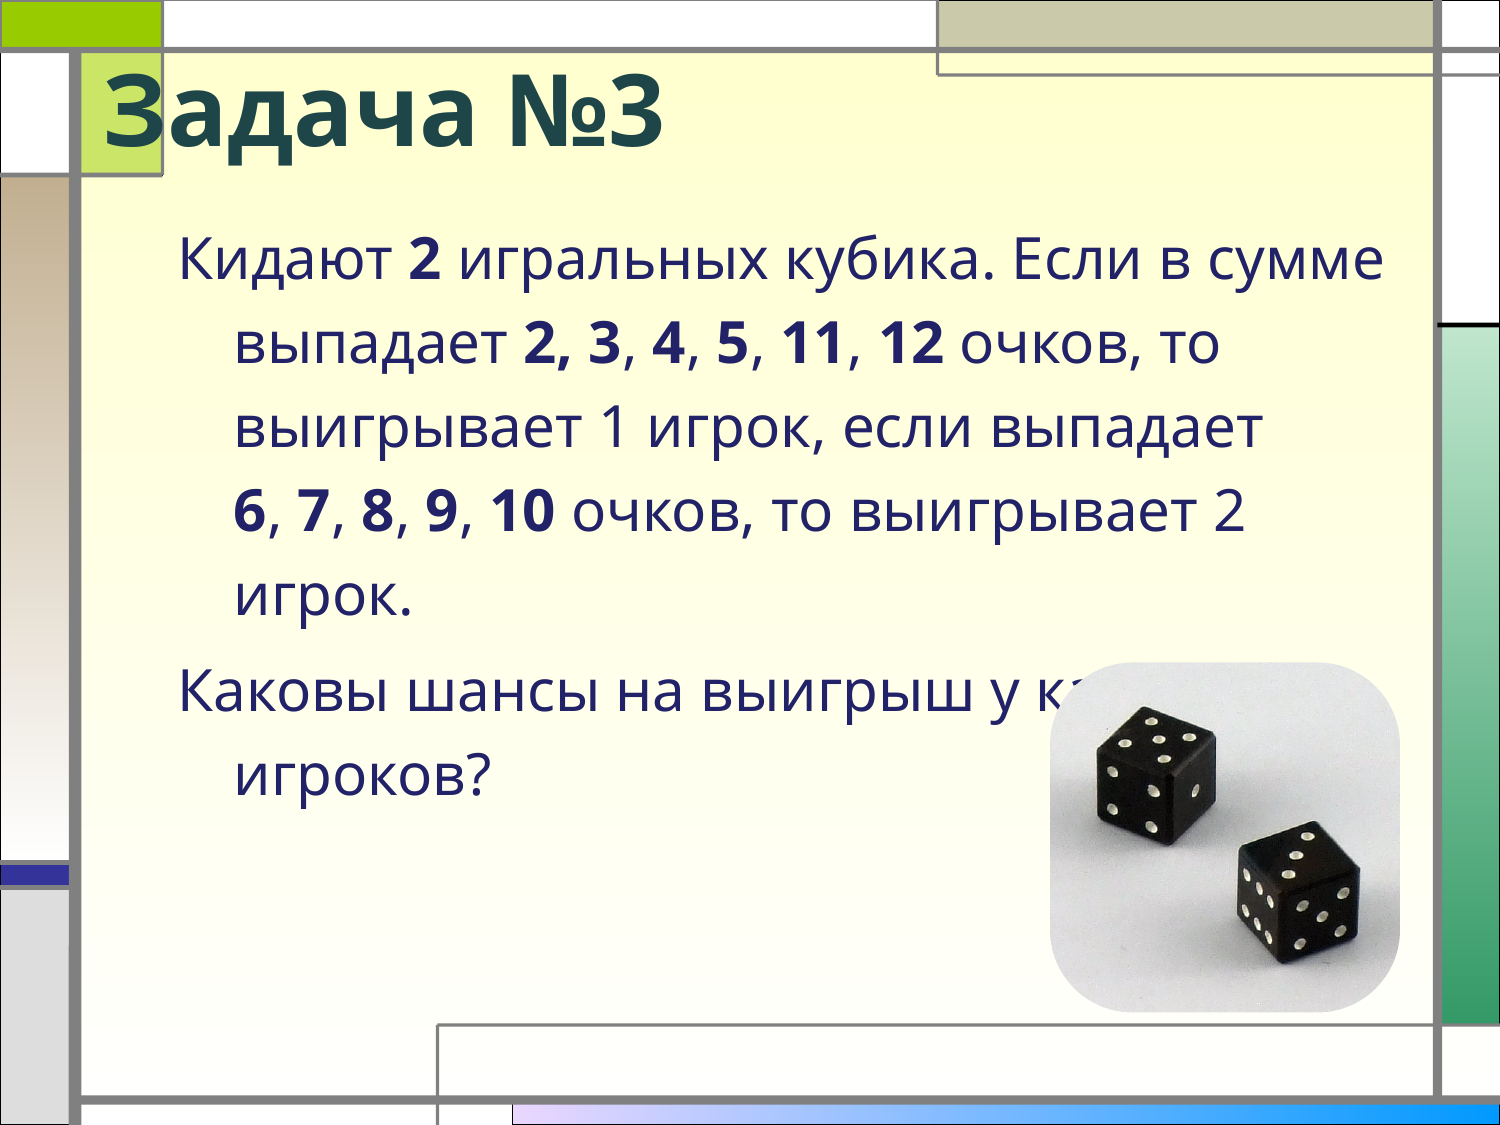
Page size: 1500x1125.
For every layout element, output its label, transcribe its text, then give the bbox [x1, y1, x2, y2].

picture [1049, 662, 1401, 1013]
text_box Задача №3 [87, 12, 913, 200]
list Кидают 2 игральных кубика. Если в сумме выпадает 2, 3, 4, 5, 11, 12 очков, то выигрывает 1 игрок, если выпадает 6, 7, 8, 9, 10 очков, то выигрывает 2 игрок. Каковы шансы на выигрыш у каждого из игроков? [162, 199, 1426, 981]
